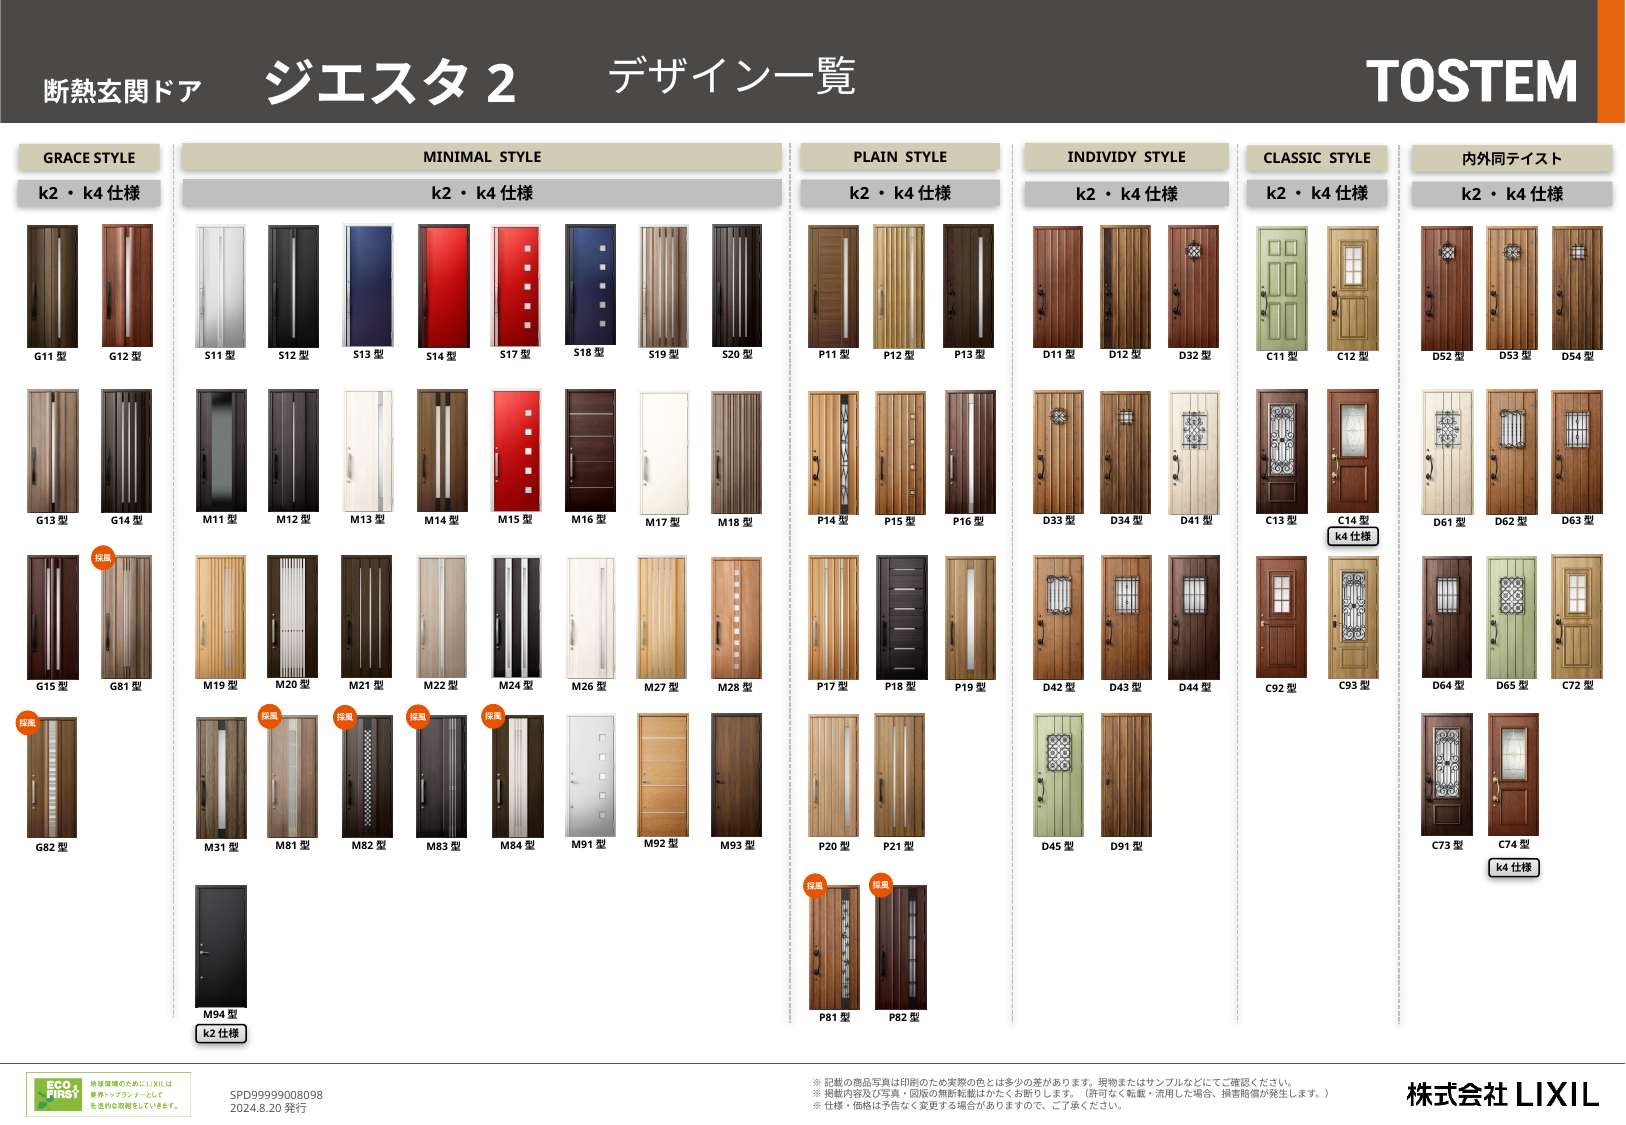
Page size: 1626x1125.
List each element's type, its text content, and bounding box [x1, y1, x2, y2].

text_box G14型 [86, 506, 168, 534]
picture [267, 715, 319, 838]
picture [875, 885, 927, 1011]
picture [710, 713, 762, 837]
text_box 断熱玄関ドア [43, 74, 203, 107]
picture [268, 224, 320, 348]
picture [711, 391, 763, 514]
text_box P21型 [858, 832, 940, 860]
text_box D41型 [1156, 506, 1233, 534]
text_box 採風 [88, 543, 117, 570]
picture [944, 556, 996, 681]
text_box M94型 [179, 1000, 262, 1028]
text_box P12型 [858, 341, 929, 369]
picture [341, 555, 392, 678]
picture [1551, 225, 1604, 350]
text_box G11型 [9, 342, 92, 371]
picture [808, 885, 861, 1010]
picture [101, 224, 153, 347]
picture [1032, 713, 1084, 837]
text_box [1154, 554, 1237, 702]
picture [1101, 713, 1152, 837]
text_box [1154, 224, 1237, 370]
text_box k2・k4仕様 [1412, 181, 1613, 207]
text_box M83型 [403, 832, 477, 860]
text_box M13型 [327, 505, 409, 534]
text_box M20型 [252, 670, 334, 698]
text_box 採風 [330, 702, 359, 730]
picture [1099, 390, 1151, 514]
text_box M92型 [620, 830, 702, 858]
text_box P14型 [795, 507, 859, 535]
text_box D62型 [1470, 507, 1537, 535]
text_box G82型 [11, 833, 93, 861]
picture [808, 713, 859, 837]
text_box k2・k4仕様 [1246, 179, 1388, 206]
picture [1551, 389, 1603, 515]
text_box D91型 [1086, 832, 1168, 860]
text_box C93型 [1313, 672, 1394, 700]
text_box M28型 [694, 673, 776, 701]
picture [637, 713, 689, 838]
text_box M82型 [328, 832, 403, 860]
text_box SPD99999008098 2024.8.20発行 [230, 1087, 375, 1116]
text_box M14型 [401, 506, 474, 534]
text_box D64型 [1407, 671, 1471, 700]
picture [342, 223, 394, 347]
picture [1421, 226, 1473, 351]
picture [194, 224, 246, 348]
text_box M91型 [559, 840, 620, 858]
text_box MINIMAL STYLE [182, 142, 783, 170]
text_box M19型 [180, 672, 262, 700]
picture [807, 390, 859, 515]
text_box 採風 [255, 701, 284, 729]
picture [944, 390, 996, 514]
text_box C72型 [1537, 671, 1619, 700]
text_box M18型 [694, 508, 777, 536]
picture [194, 555, 246, 679]
picture [873, 224, 925, 349]
text_box S11型 [179, 341, 253, 369]
text_box M27型 [621, 673, 694, 701]
text_box M26型 [548, 672, 630, 700]
text_box D65型 [1471, 672, 1537, 700]
picture [1421, 555, 1472, 678]
text_box M84型 [477, 832, 559, 860]
text_box G13型 [11, 507, 93, 535]
text_box D33型 [1018, 506, 1086, 534]
picture [1032, 390, 1084, 515]
picture [416, 555, 467, 679]
picture [1327, 226, 1379, 351]
picture [417, 389, 468, 512]
text_box k2・k4仕様 [17, 179, 161, 207]
picture [101, 389, 152, 513]
text_box 採風 [13, 708, 40, 737]
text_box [474, 224, 546, 369]
text_box M12型 [253, 505, 327, 534]
picture [1421, 389, 1474, 516]
picture [268, 389, 319, 512]
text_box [1018, 226, 1081, 370]
picture [638, 224, 690, 348]
text_box 採風 [903, 1003, 950, 1029]
picture [943, 224, 995, 348]
picture [1551, 554, 1603, 679]
text_box D34型 [1086, 506, 1156, 534]
text_box S14型 [400, 342, 470, 370]
text_box D61型 [1409, 508, 1491, 536]
picture [1486, 556, 1537, 679]
text_box P20型 [795, 833, 876, 861]
text_box P19型 [930, 673, 1008, 701]
text_box k2・k4仕様 [1024, 181, 1230, 207]
text_box CLASSIC STYLE [1246, 145, 1388, 171]
text_box 採風 [801, 871, 830, 894]
text_box GRACE STYLE [18, 143, 160, 171]
text_box G81型 [85, 672, 167, 700]
text_box D53型 [1474, 341, 1537, 370]
text_box k4仕様 [1488, 857, 1540, 878]
picture [491, 555, 542, 679]
text_box P82型 [863, 1003, 945, 1031]
text_box M24型 [475, 671, 557, 700]
text_box M11型 [179, 505, 253, 533]
picture [710, 556, 762, 680]
picture [636, 555, 688, 679]
text_box S13型 [328, 340, 410, 368]
text_box S19型 [633, 354, 691, 369]
text_box P16型 [928, 507, 1008, 535]
picture [875, 390, 927, 515]
picture [808, 224, 859, 348]
text_box C13型 [1241, 506, 1313, 534]
text_box C14型 [1313, 506, 1394, 534]
text_box デザイン一覧 [606, 50, 857, 101]
picture [1256, 389, 1308, 514]
text_box D52型 [1407, 342, 1474, 370]
text_box M21型 [325, 671, 400, 700]
picture [195, 389, 247, 512]
text_box M31型 [180, 833, 263, 861]
text_box P13型 [929, 341, 1008, 369]
picture [873, 713, 925, 837]
text_box 採風 [403, 702, 432, 729]
text_box C11型 [1242, 342, 1312, 370]
text_box C73型 [1407, 831, 1489, 859]
picture [564, 713, 616, 838]
text_box 採風 [479, 701, 508, 730]
picture [1486, 225, 1538, 350]
text_box M22型 [400, 671, 475, 700]
picture [564, 389, 616, 512]
picture [1327, 389, 1379, 514]
text_box PLAIN STYLE [800, 142, 1001, 170]
picture [418, 223, 470, 348]
picture [196, 716, 247, 839]
text_box 採風 [866, 870, 896, 895]
picture [1256, 556, 1307, 679]
text_box 内外同テイスト [1412, 144, 1613, 172]
picture [1486, 389, 1538, 515]
picture [27, 224, 78, 348]
picture [342, 388, 394, 512]
text_box C74型 [1489, 830, 1555, 858]
text_box k2・k4仕様 [182, 178, 783, 206]
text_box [1084, 225, 1152, 370]
picture [807, 555, 859, 680]
text_box k2仕様 [195, 1023, 247, 1044]
text_box P15型 [859, 507, 928, 535]
picture [0, 0, 1625, 123]
text_box P11型 [795, 340, 858, 369]
picture [1256, 226, 1308, 351]
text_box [1018, 555, 1083, 703]
text_box D45型 [1017, 832, 1086, 860]
picture [1407, 1082, 1599, 1106]
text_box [548, 224, 631, 367]
text_box D63型 [1537, 507, 1619, 535]
text_box P17型 [795, 672, 859, 701]
picture [638, 390, 690, 515]
text_box k2・k4仕様 [800, 179, 1001, 206]
picture [1488, 713, 1539, 836]
picture [492, 715, 544, 839]
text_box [696, 223, 779, 369]
picture [101, 555, 152, 679]
text_box M15型 [474, 505, 556, 534]
text_box D54型 [1537, 342, 1619, 370]
picture [565, 555, 616, 679]
picture [415, 714, 467, 839]
picture [27, 389, 79, 514]
picture [876, 555, 928, 680]
text_box S12型 [253, 341, 335, 369]
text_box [1084, 555, 1152, 702]
text_box M17型 [622, 508, 694, 536]
text_box C92型 [1242, 675, 1322, 703]
text_box G12型 [84, 342, 167, 370]
text_box M93型 [697, 832, 779, 860]
picture [1168, 390, 1220, 515]
text_box G15型 [11, 672, 93, 701]
text_box P81型 [794, 1003, 876, 1032]
text_box P18型 [859, 672, 930, 701]
picture [1421, 713, 1473, 836]
text_box k4仕様 [1327, 526, 1379, 547]
picture [490, 388, 542, 512]
picture [342, 715, 393, 839]
text_box INDIVIDY STYLE [1024, 142, 1230, 170]
picture [26, 1072, 191, 1117]
picture [267, 555, 319, 678]
text_box ジエスタ2 [262, 49, 518, 114]
text_box M16型 [548, 505, 630, 533]
text_box C12型 [1312, 342, 1394, 370]
picture [27, 716, 78, 838]
picture [27, 554, 79, 680]
text_box M81型 [252, 831, 334, 859]
picture [195, 884, 247, 1009]
picture [1327, 555, 1379, 679]
